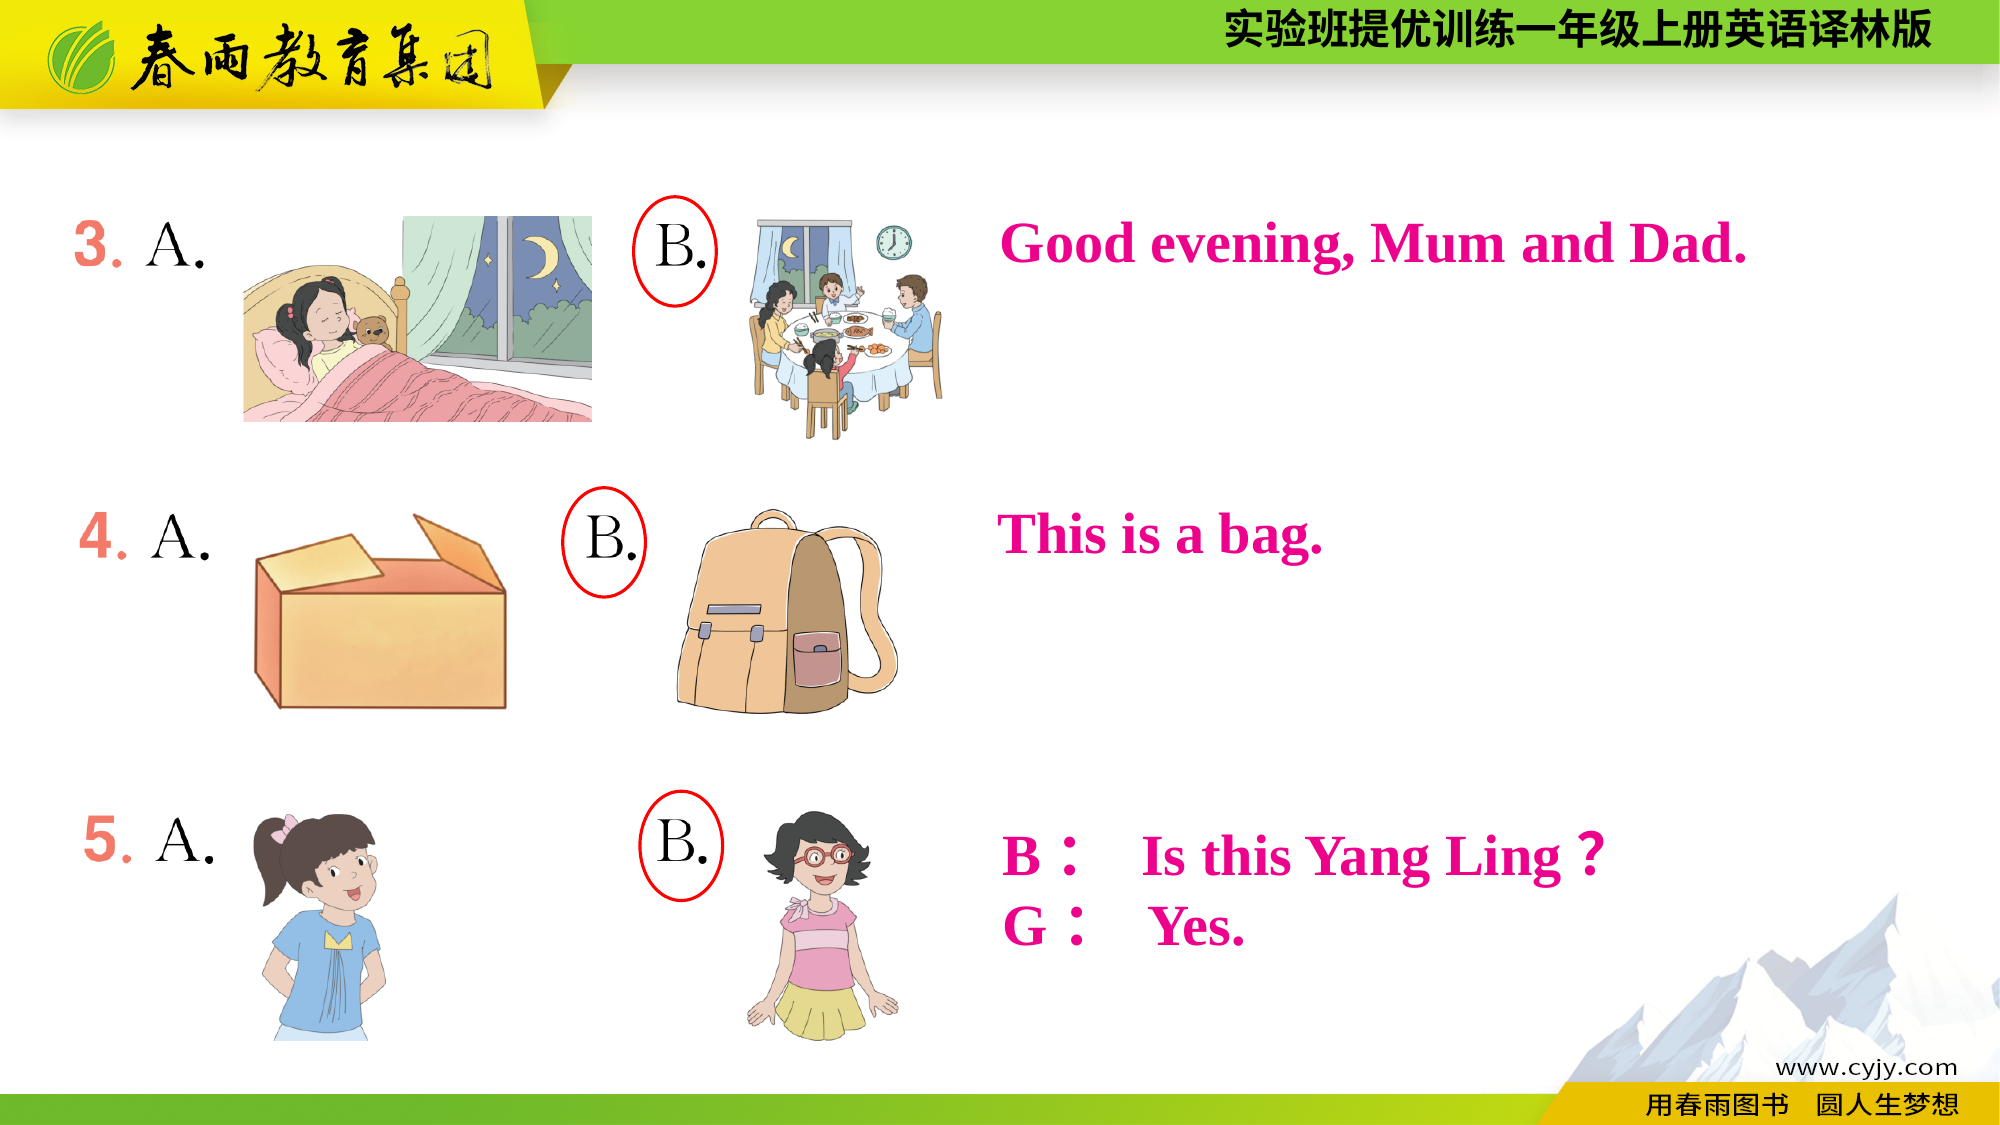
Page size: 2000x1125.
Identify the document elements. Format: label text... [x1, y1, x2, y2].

text_box This is a bag. [982, 487, 1340, 573]
picture [0, 0, 2000, 1125]
text_box B： Is this Yang Ling？ G： Yes. [988, 774, 1878, 965]
text_box Good evening, Mum and Dad. [985, 196, 1764, 281]
